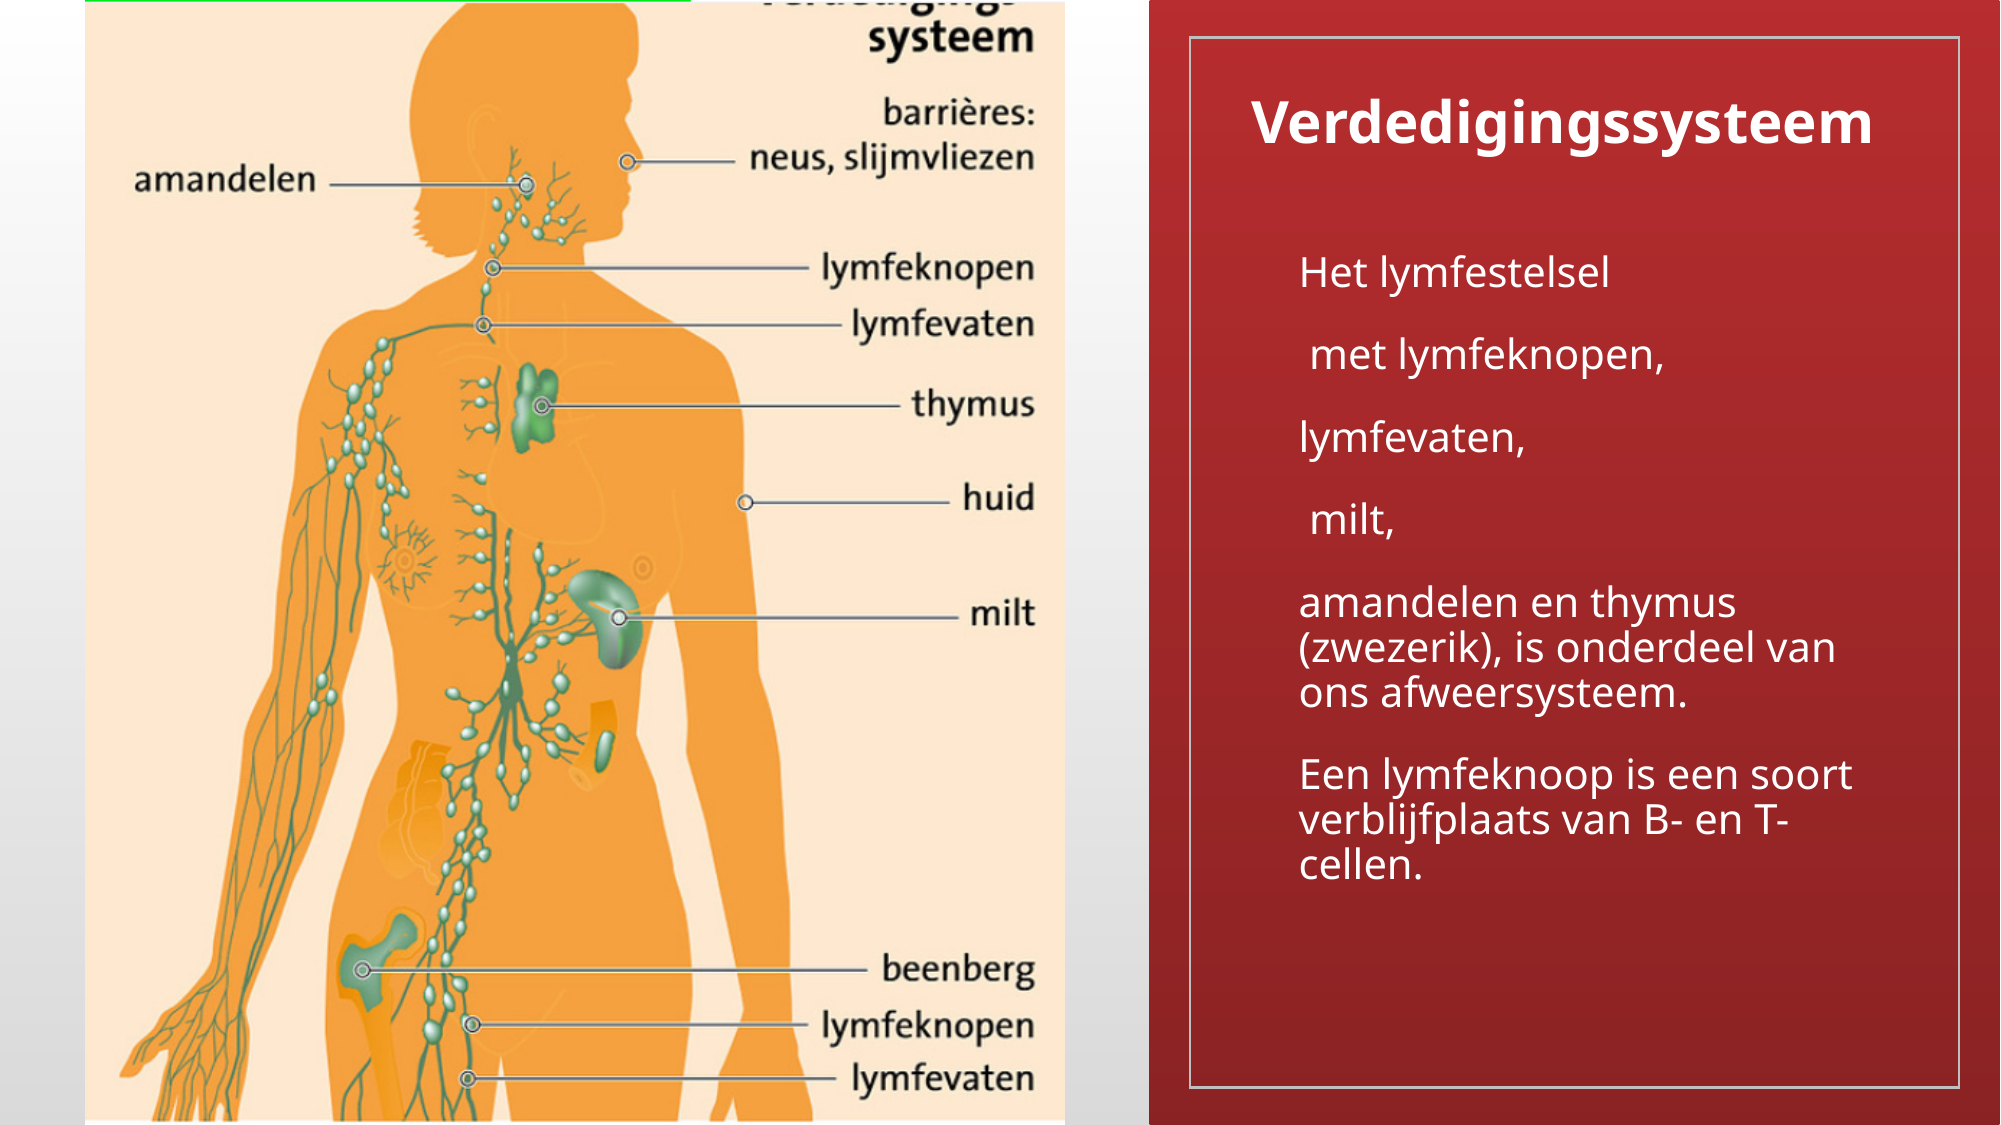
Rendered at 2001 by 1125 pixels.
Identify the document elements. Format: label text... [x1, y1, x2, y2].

list Het lymfestelsel met lymfeknopen, lymfevaten, milt, amandelen en thymus (zwezerik), is onderdeel van ons afweersysteem. Een lymfeknoop is een soort verblijfplaats van B- en T-cellen. [1283, 243, 1898, 1051]
picture [85, 0, 1065, 1125]
text_box Verdedigingssysteem [1236, 78, 1898, 163]
